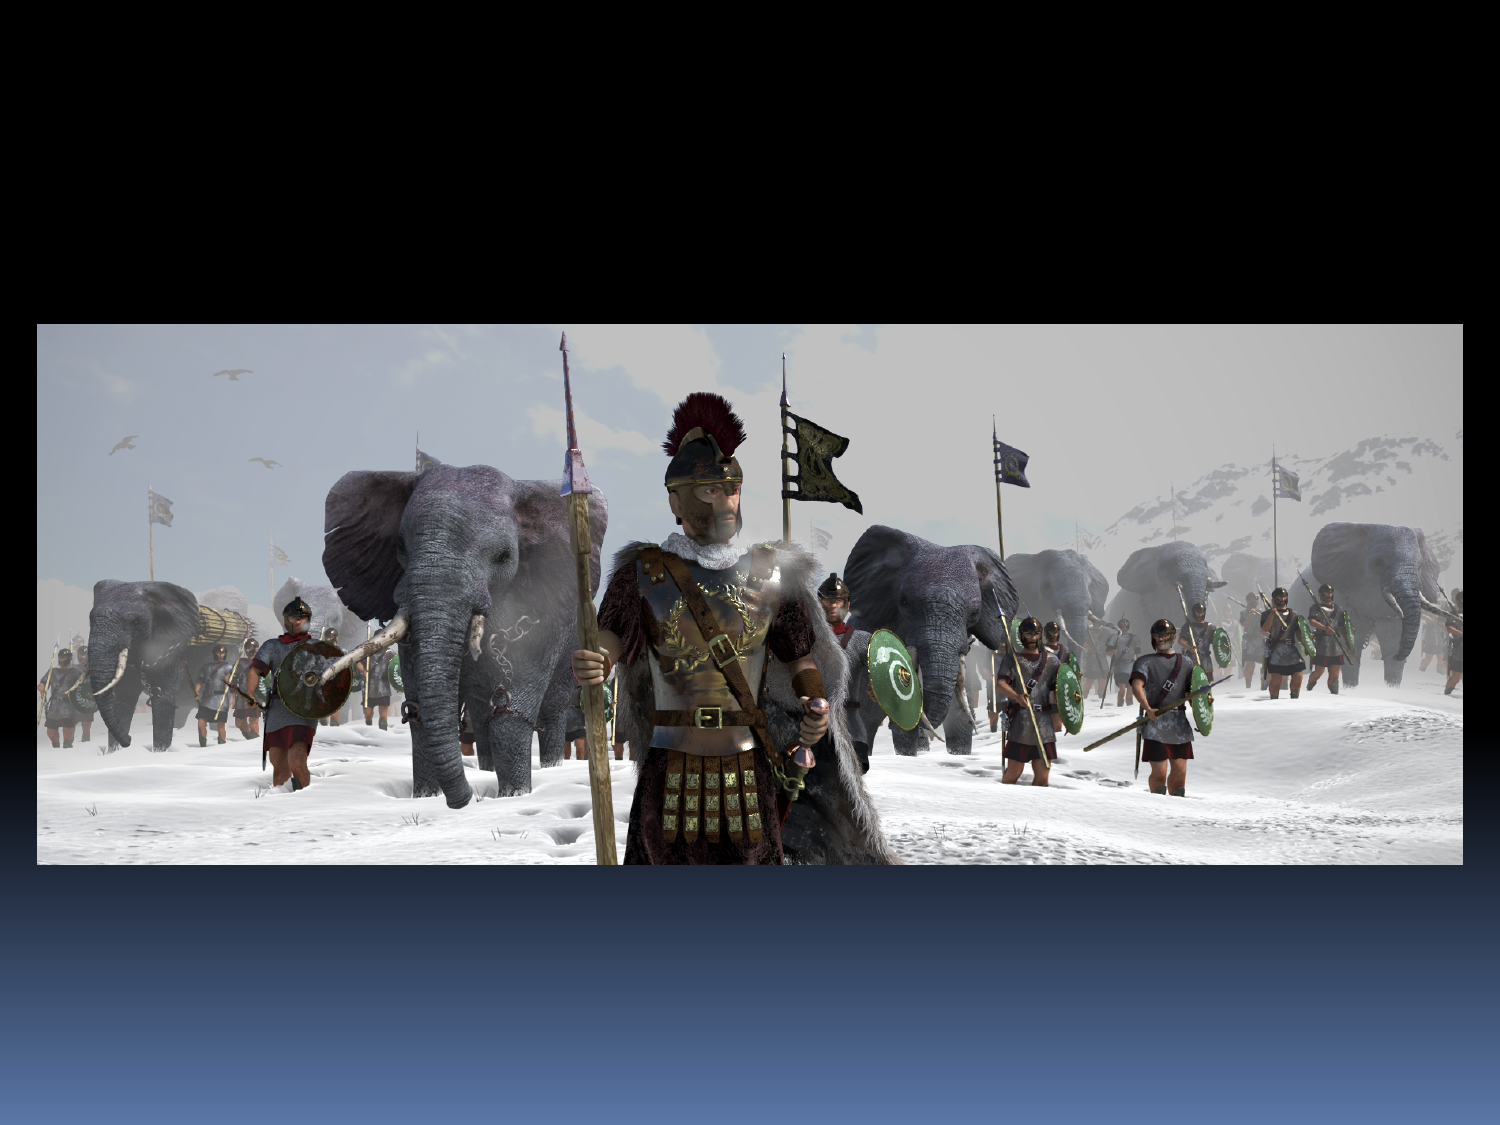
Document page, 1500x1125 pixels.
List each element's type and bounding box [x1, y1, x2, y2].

picture [36, 324, 1463, 866]
